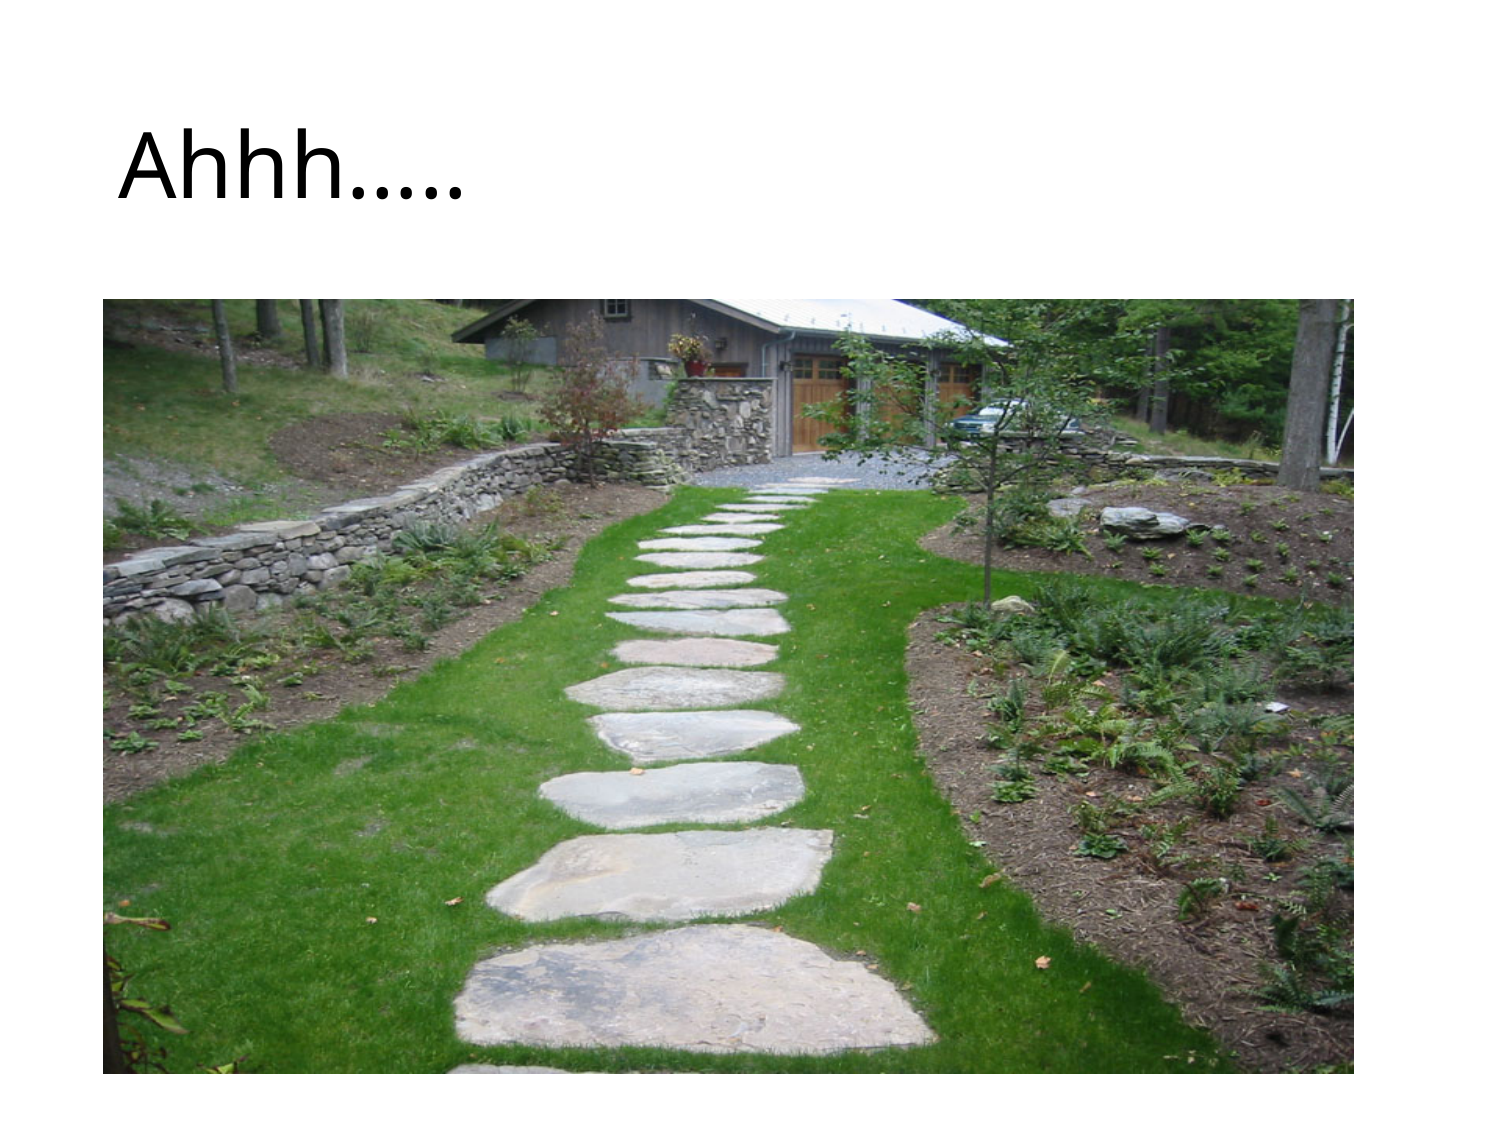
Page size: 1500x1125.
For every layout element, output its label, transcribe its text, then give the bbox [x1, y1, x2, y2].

picture [103, 299, 1354, 1074]
title Ahhh….. [103, 59, 1397, 278]
